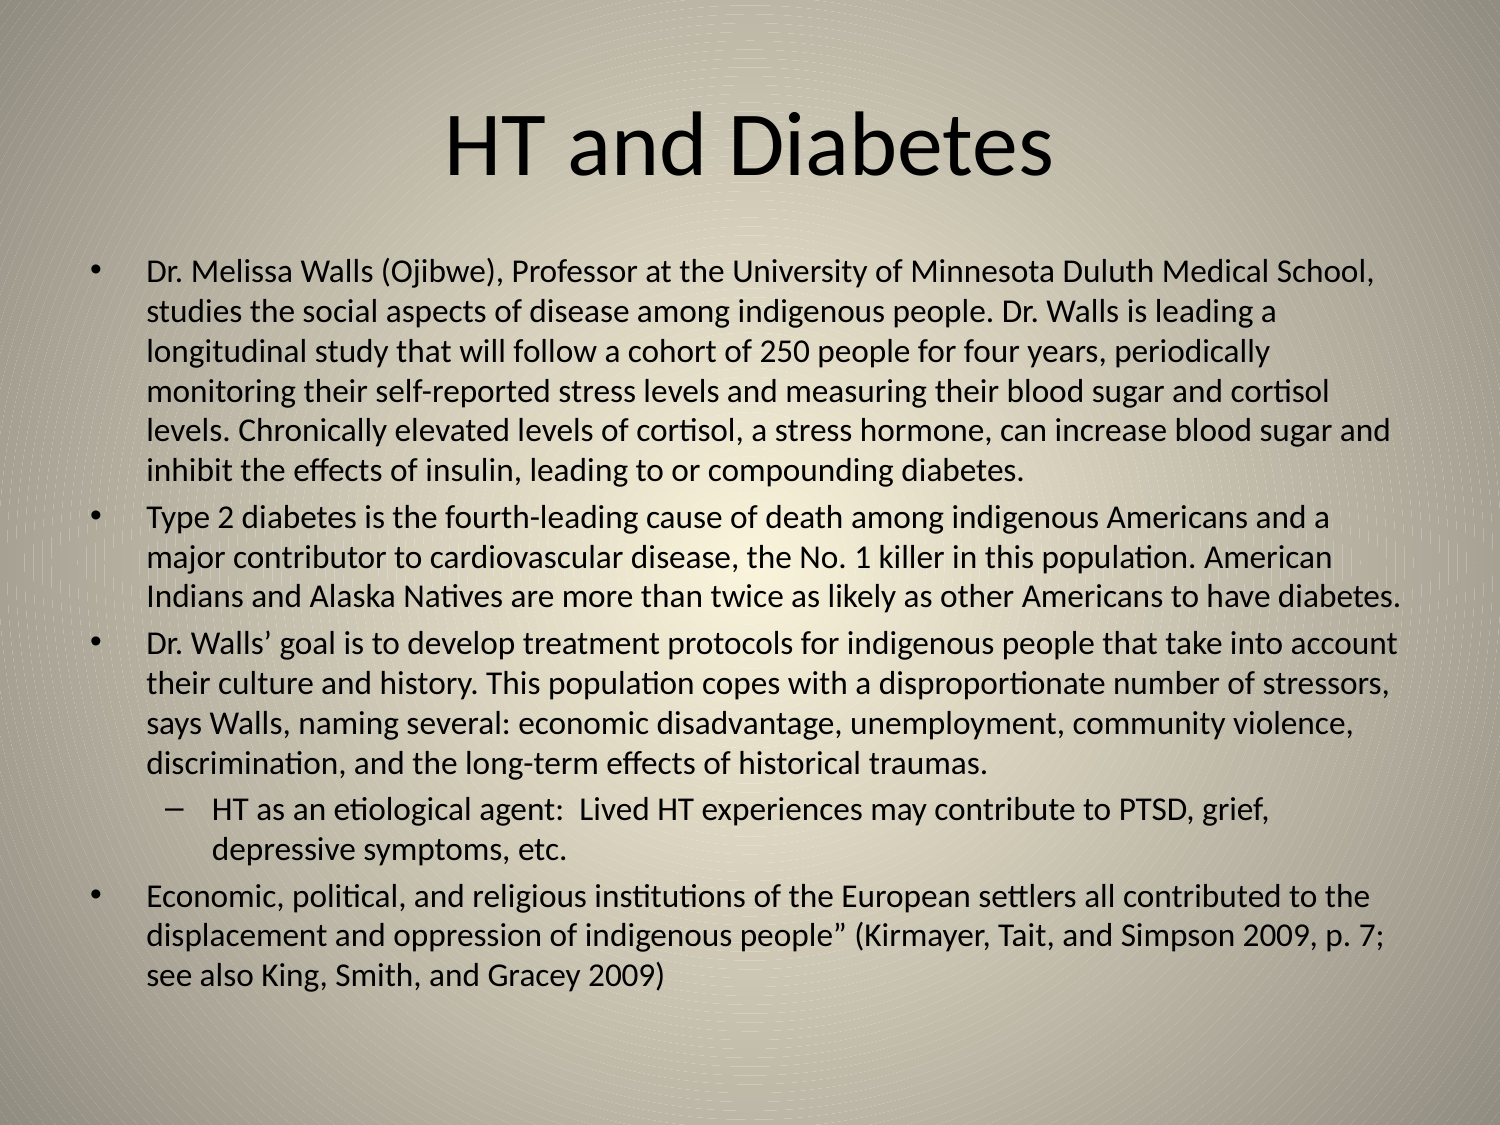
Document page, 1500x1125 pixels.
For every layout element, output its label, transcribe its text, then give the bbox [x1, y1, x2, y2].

title HT and Diabetes [75, 45, 1425, 233]
list Dr. Melissa Walls (Ojibwe), Professor at the University of Minnesota Duluth Medical School, studies the social aspects of disease among indigenous people. Dr. Walls is leading a longitudinal study that will follow a cohort of 250 people for four years, periodically monitoring their self-reported stress levels and measuring their blood sugar and cortisol levels. Chronically elevated levels of cortisol, a stress hormone, can increase blood sugar and inhibit the effects of insulin, leading to or compounding diabetes. Type 2 diabetes is the fourth-leading cause of death among indigenous Americans and a major contributor to cardiovascular disease, the No. 1 killer in this population. American Indians and Alaska Natives are more than twice as likely as other Americans to have diabetes. Dr. Walls’ goal is to develop treatment protocols for indigenous people that take into account their culture and history. This population copes with a disproportionate number of stressors, says Walls, naming several: economic disadvantage, unemployment, community violence, discrimination, and the long-term effects of historical traumas. HT as an etiological agent: Lived HT experiences may contribute to PTSD, grief, depressive symptoms, etc. Economic, political, and religious institutions of the European settlers all contributed to the displacement and oppression of indigenous people” (Kirmayer, Tait, and Simpson 2009, p. 7; see also King, Smith, and Gracey 2009) [75, 241, 1425, 1080]
